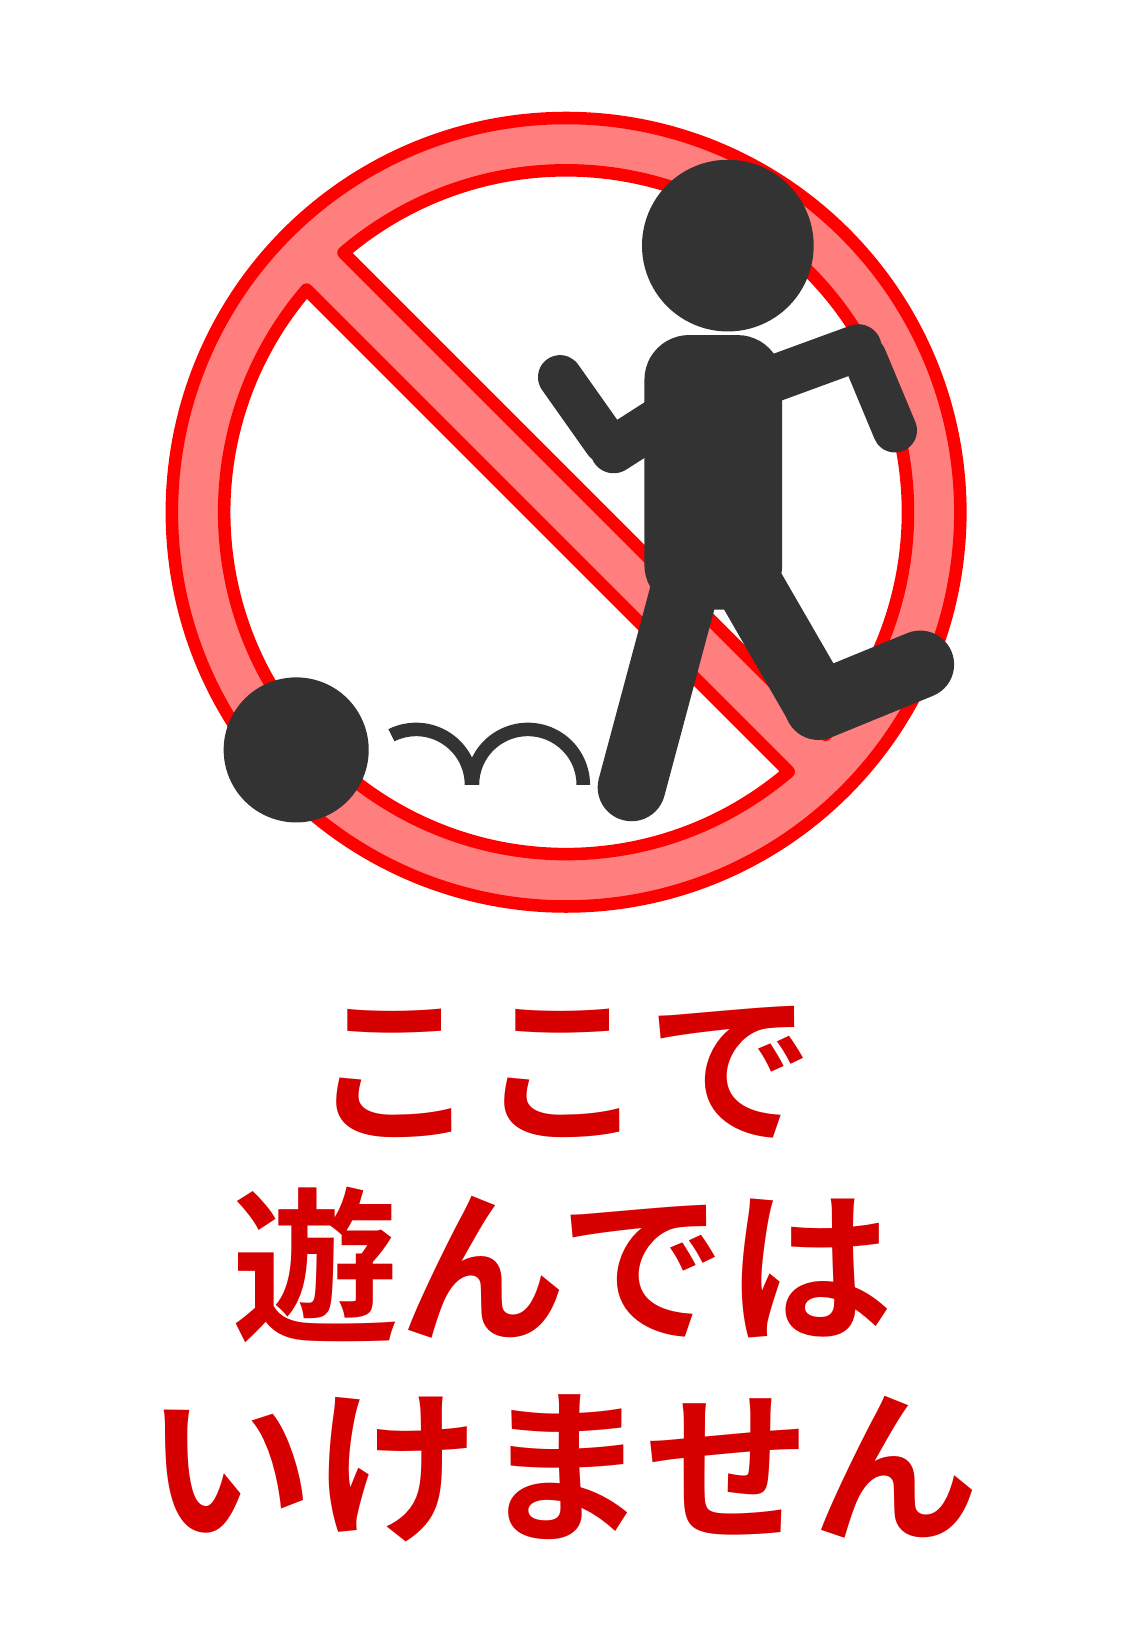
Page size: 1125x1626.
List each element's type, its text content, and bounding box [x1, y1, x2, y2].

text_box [171, 117, 961, 907]
text_box ここで 遊んでは いけません [1, 955, 1125, 1571]
